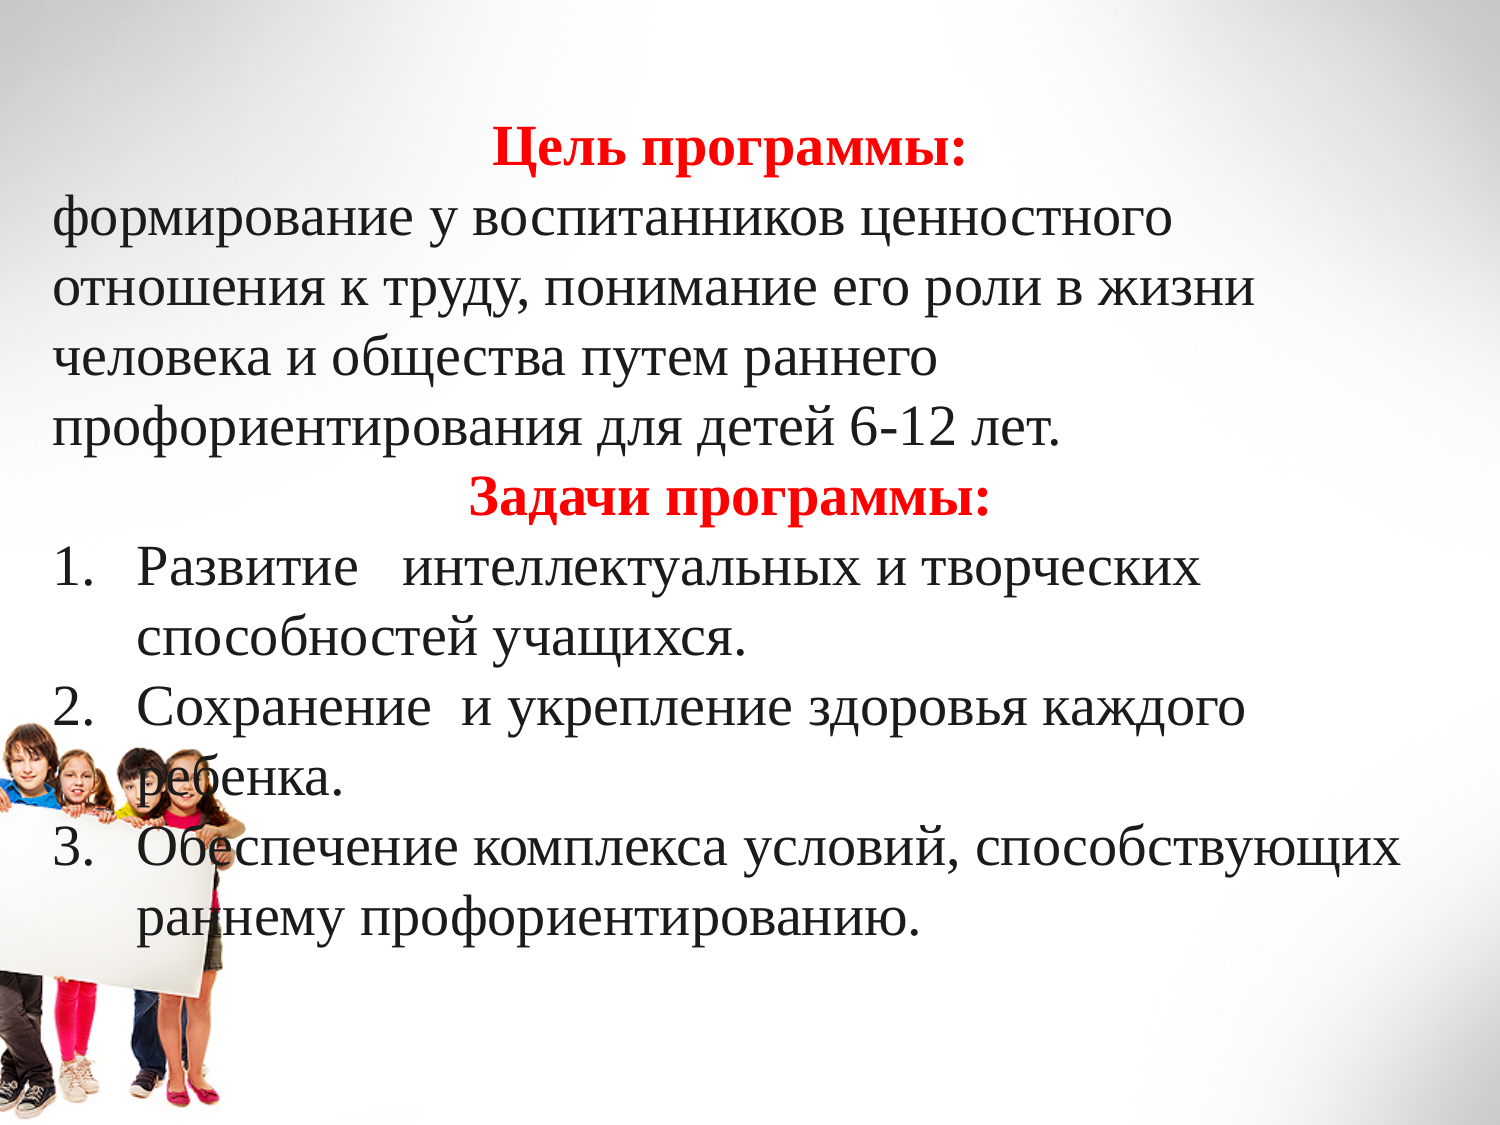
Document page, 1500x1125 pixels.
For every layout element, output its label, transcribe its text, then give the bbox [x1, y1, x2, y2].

text_box Цель программы: формирование у воспитанников ценностного отношения к труду, понимание его роли в жизни человека и общества путем раннего профориентирования для детей 6-12 лет. Задачи программы: Развитие интеллектуальных и творческих способностей учащихся. Сохранение и укрепление здоровья каждого ребенка. Обеспечение комплекса условий, способствующих раннему профориентированию. [37, 99, 1425, 955]
picture [0, 0, 1500, 1125]
